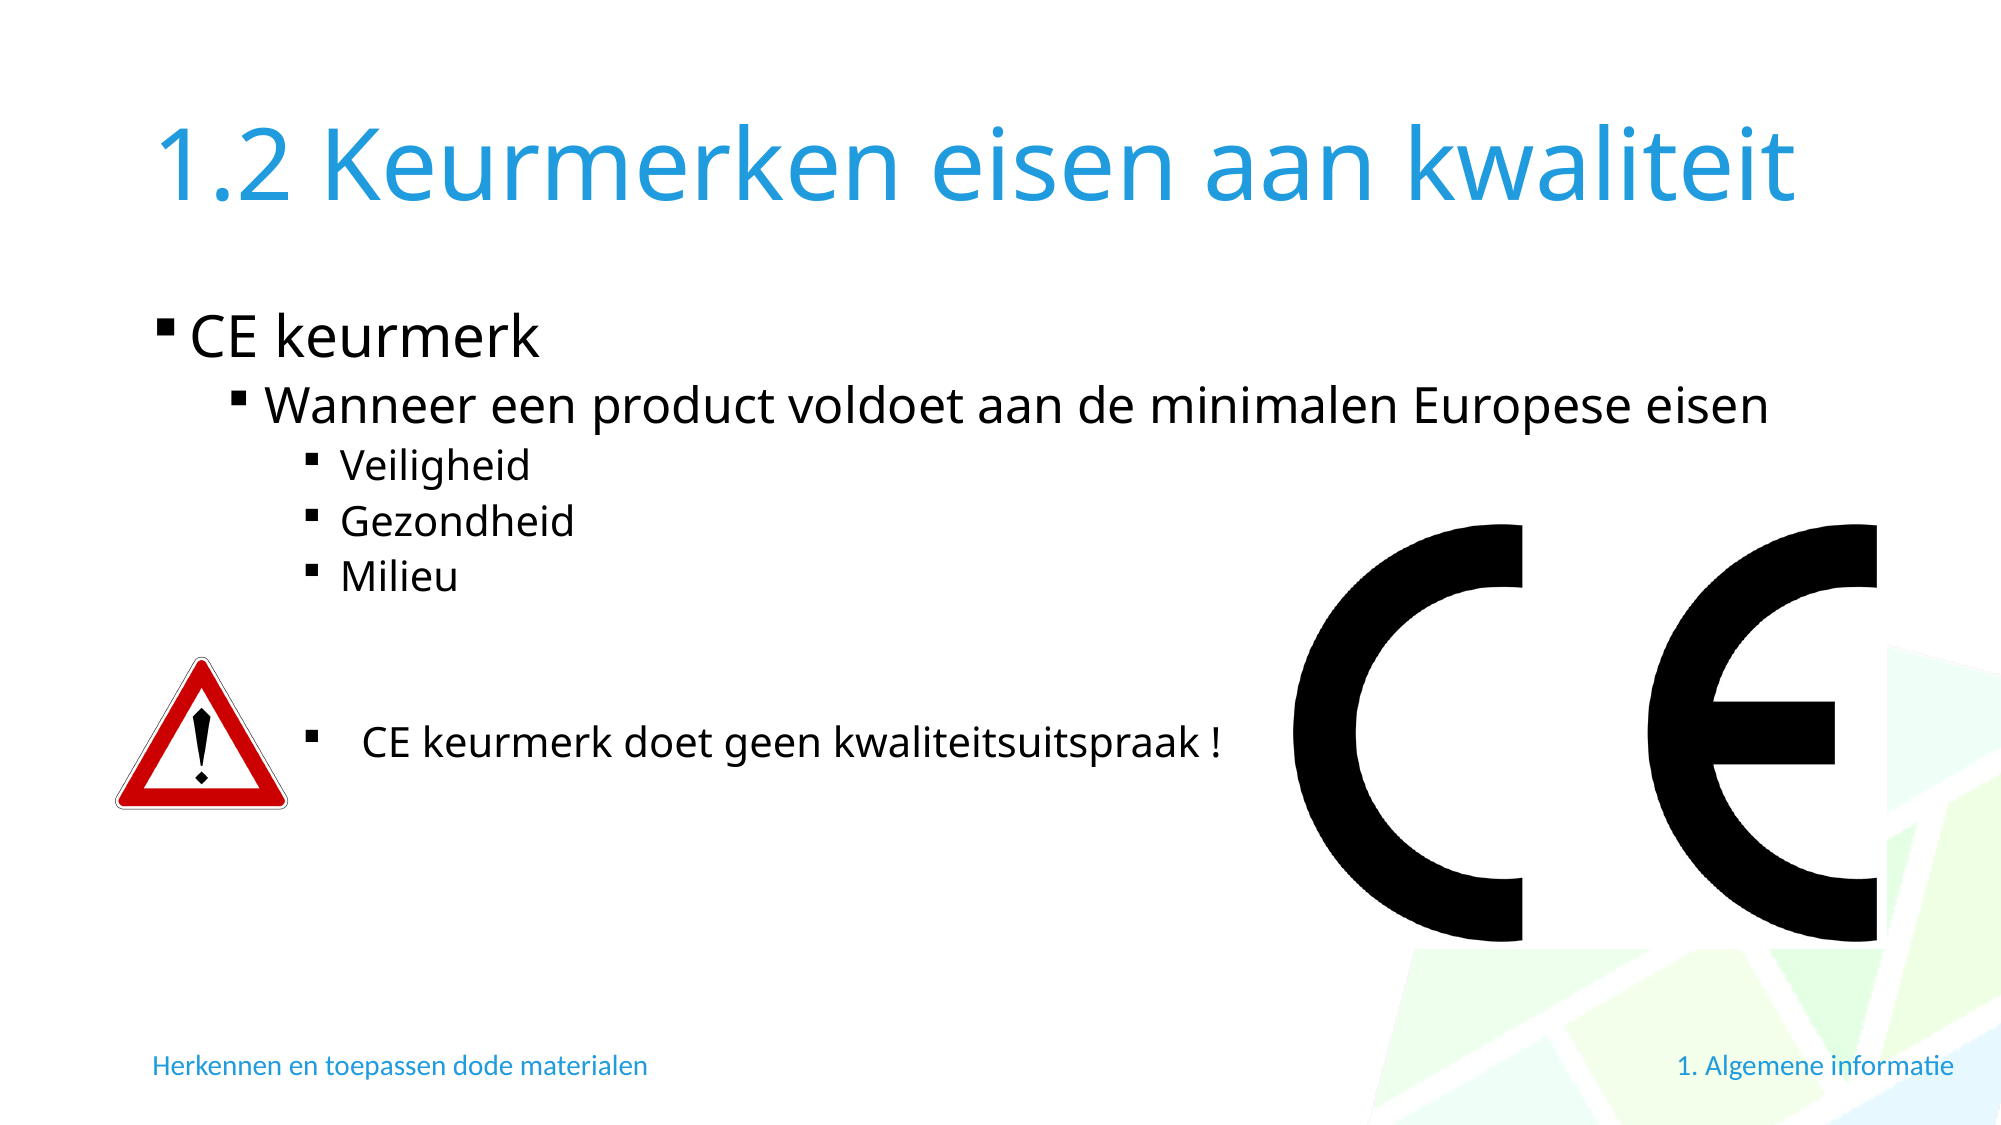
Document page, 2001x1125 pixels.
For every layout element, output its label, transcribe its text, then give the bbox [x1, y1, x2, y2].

picture [1282, 516, 1887, 949]
picture [113, 656, 290, 810]
list Herkennen en toepassen dode materialen [137, 1042, 872, 1103]
list CE keurmerk Wanneer een product voldoet aan de minimalen Europese eisen Veiligheid Gezondheid Milieu CE keurmerk doet geen kwaliteitsuitspraak ! [137, 299, 1863, 1014]
title 1.2 Keurmerken eisen aan kwaliteit [137, 59, 1863, 278]
list 1. Algemene informatie [1412, 1042, 1970, 1103]
